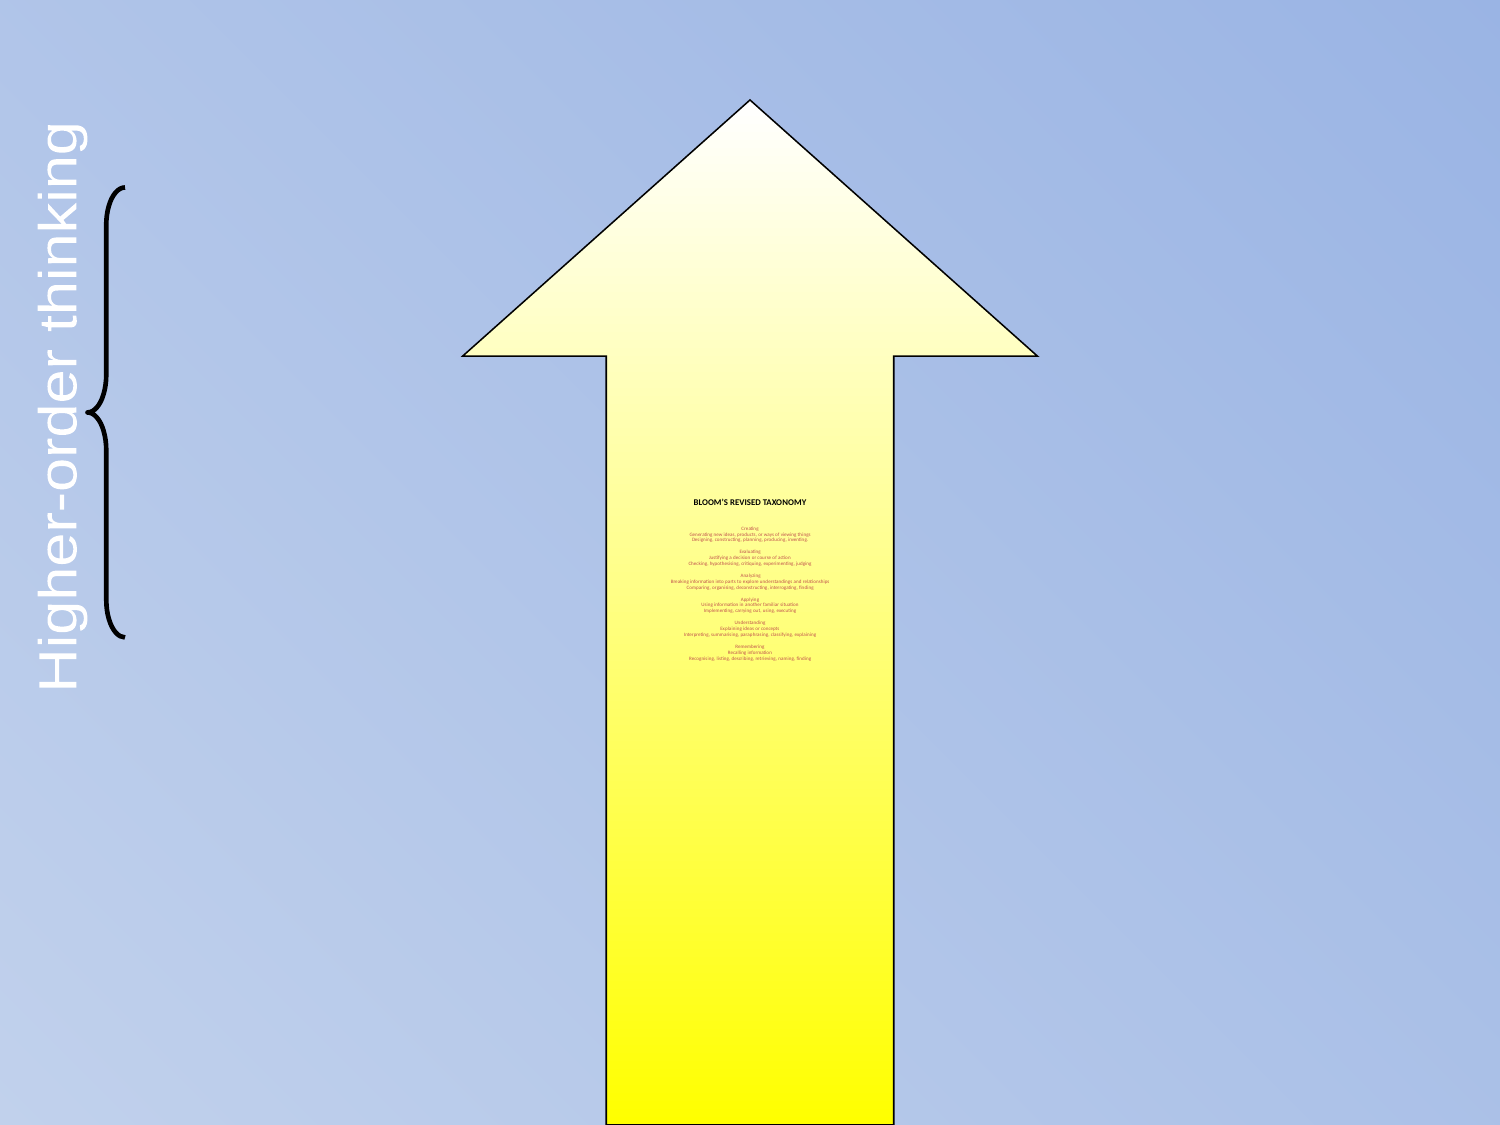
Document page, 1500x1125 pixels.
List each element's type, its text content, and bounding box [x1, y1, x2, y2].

title BLOOM’S REVISED TAXONOMY Creating Generating new ideas, products, or ways of viewing things Designing, constructing, planning, producing, inventing. Evaluating Justifying a decision or course of action Checking, hypothesising, critiquing, experimenting, judging Analyzing Breaking information into parts to explore understandings and relationships Comparing, organising, deconstructing, interrogating, finding Applying Using information in another familiar situation Implementing, carrying out, using, executing Understanding Explaining ideas or concepts Interpreting, summarising, paraphrasing, classifying, explaining Remembering Recalling information Recognising, listing, describing, retrieving, naming, finding [0, 487, 1500, 675]
text_box [606, 675, 894, 1125]
text_box [87, 187, 126, 638]
text_box [462, 99, 1038, 487]
